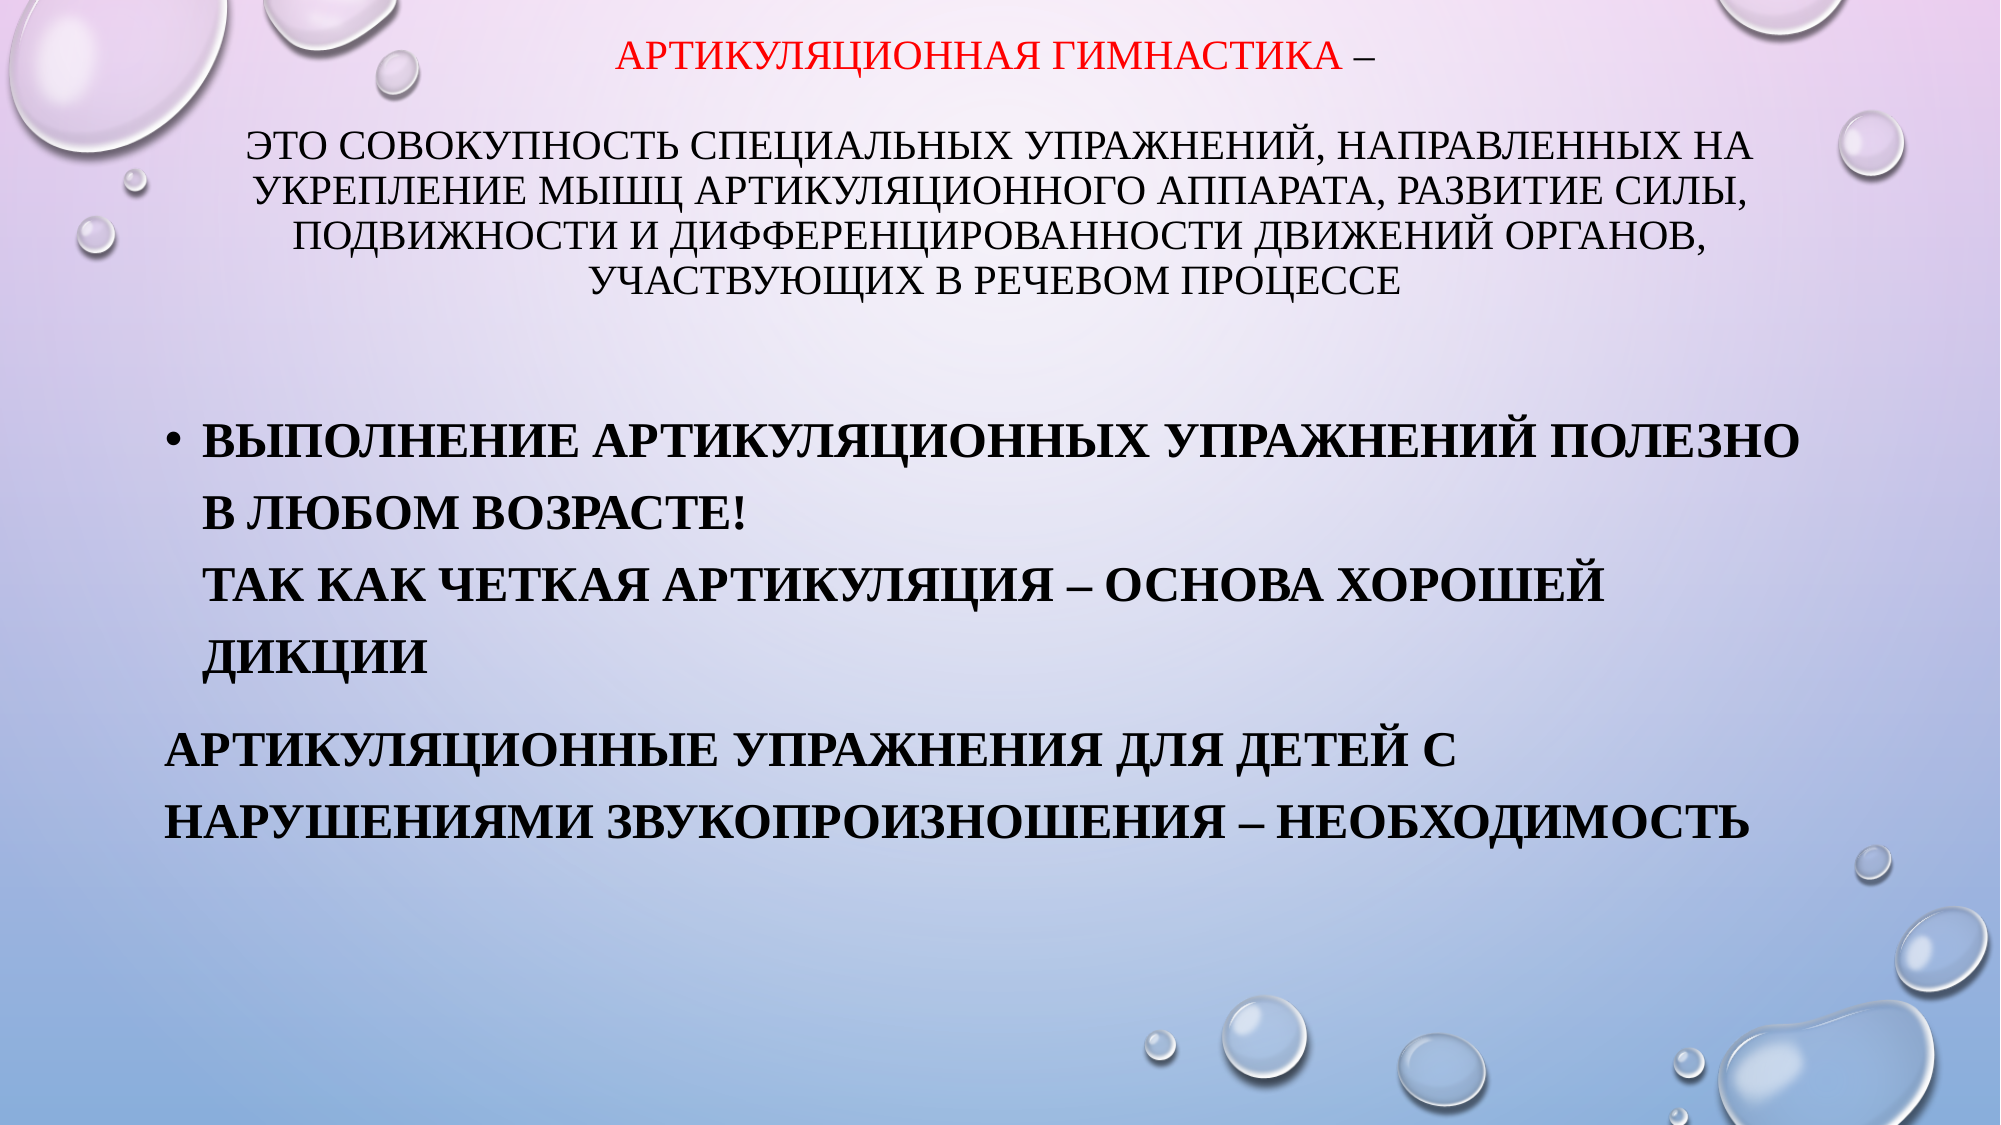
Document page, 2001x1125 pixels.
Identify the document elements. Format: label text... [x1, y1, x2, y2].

title Артикуляционная гимнастика – это совокупность специальных упражнений, направленных на укрепление мышц артикуляционного аппарата, развитие силы, подвижности и дифференцированности движений органов, участвующих в речевом процессе [149, 23, 1851, 364]
picture [0, 0, 2000, 1125]
list Выполнение артикуляционных упражнений полезно в любом возрасте! Так как четкая артикуляция – основа хорошей дикции Артикуляционные упражнения для детей с нарушениями звукопроизношения – необходимость [149, 388, 1850, 950]
